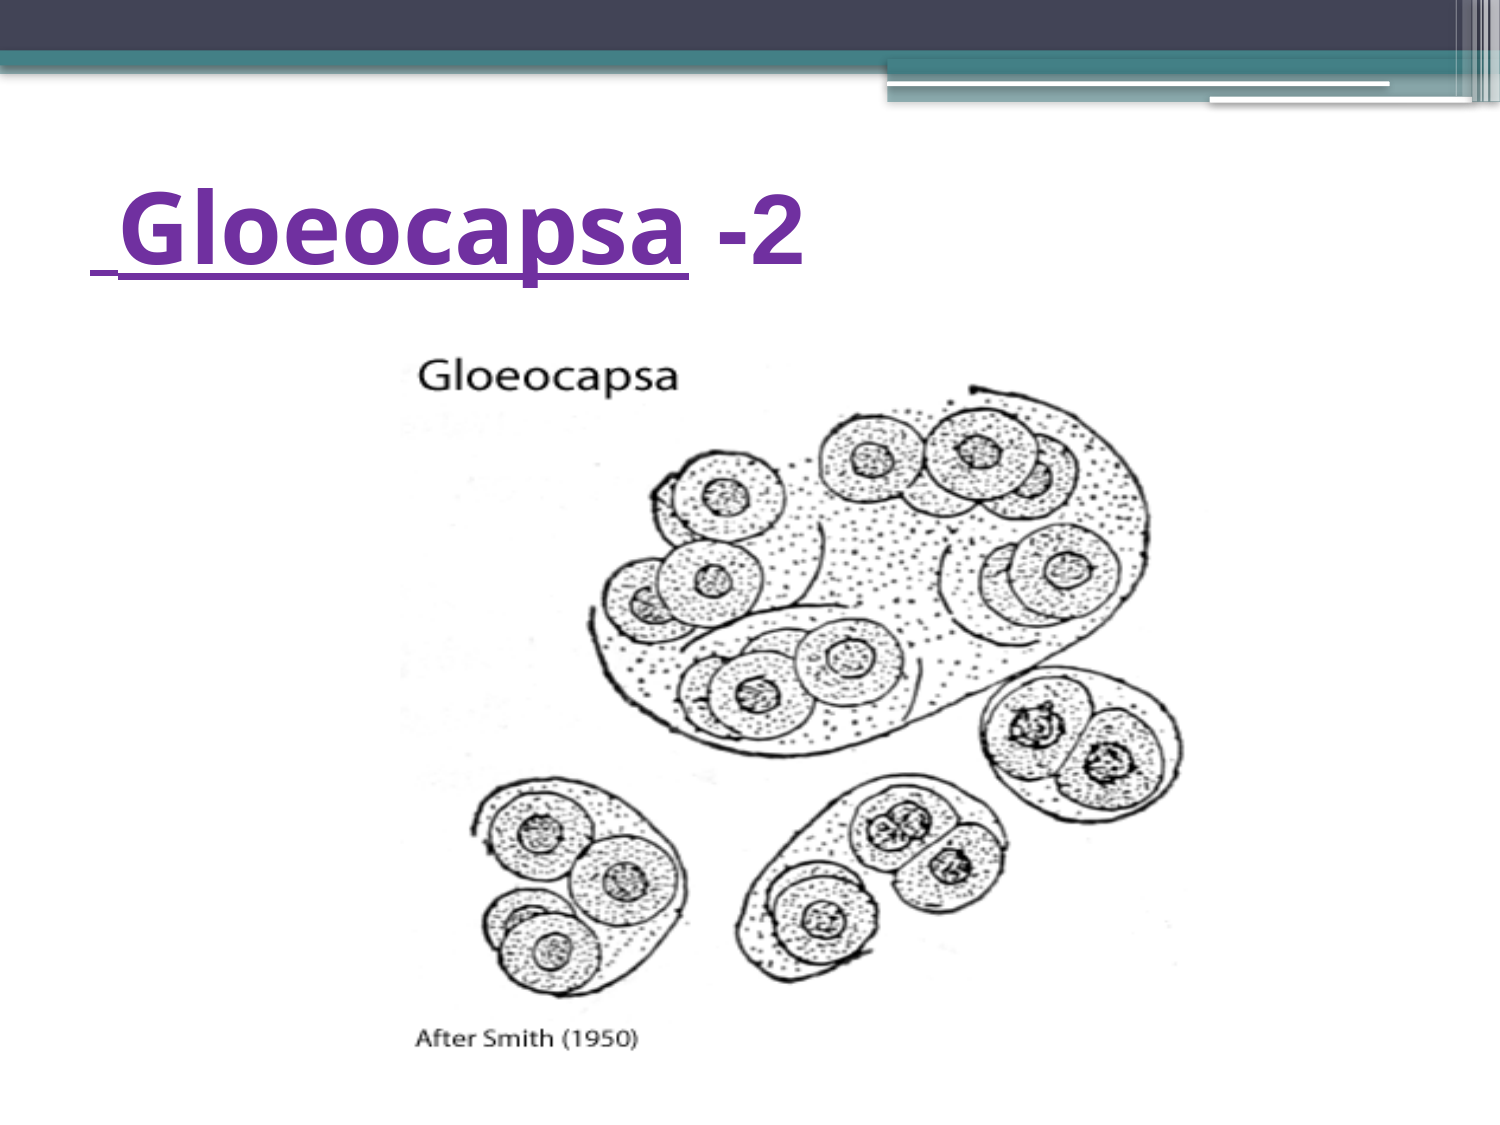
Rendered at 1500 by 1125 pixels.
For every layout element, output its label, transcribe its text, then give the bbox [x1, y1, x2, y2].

title 2- Gloeocapsa [74, 137, 1426, 313]
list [399, 349, 1226, 1055]
